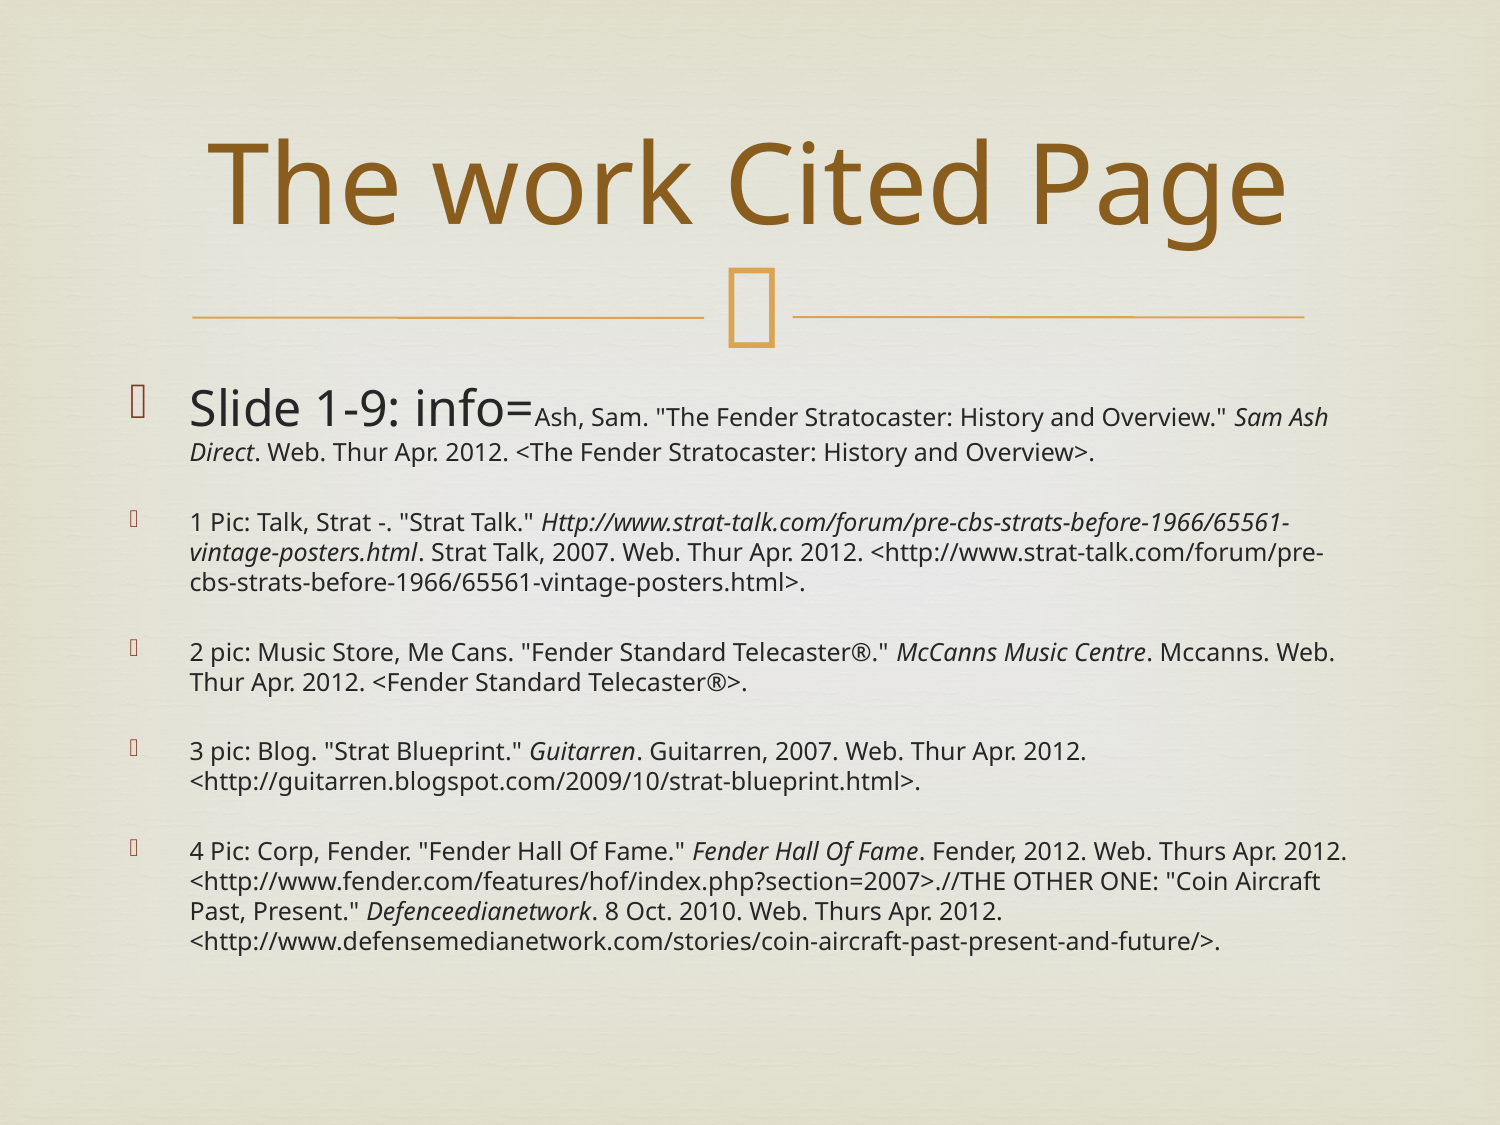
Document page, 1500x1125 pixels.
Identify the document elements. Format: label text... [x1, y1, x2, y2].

list Slide 1-9: info=Ash, Sam. "The Fender Stratocaster: History and Overview." Sam Ash Direct. Web. Thur Apr. 2012. <The Fender Stratocaster: History and Overview>. 1 Pic: Talk, Strat -. "Strat Talk." Http://www.strat-talk.com/forum/pre-cbs-strats-before-1966/65561-vintage-posters.html. Strat Talk, 2007. Web. Thur Apr. 2012. <http://www.strat-talk.com/forum/pre-cbs-strats-before-1966/65561-vintage-posters.html>. 2 pic: Music Store, Me Cans. "Fender Standard Telecaster®." McCanns Music Centre. Mccanns. Web. Thur Apr. 2012. <Fender Standard Telecaster®>. 3 pic: Blog. "Strat Blueprint." Guitarren. Guitarren, 2007. Web. Thur Apr. 2012. <http://guitarren.blogspot.com/2009/10/strat-blueprint.html>. 4 Pic: Corp, Fender. "Fender Hall Of Fame." Fender Hall Of Fame. Fender, 2012. Web. Thurs Apr. 2012. <http://www.fender.com/features/hof/index.php?section=2007>.//THE OTHER ONE: "Coin Aircraft Past, Present." Defenceedianetwork. 8 Oct. 2010. Web. Thurs Apr. 2012. <http://www.defensemedianetwork.com/stories/coin-aircraft-past-present-and-future/>. [114, 368, 1386, 1005]
title The work Cited Page [112, 93, 1386, 267]
